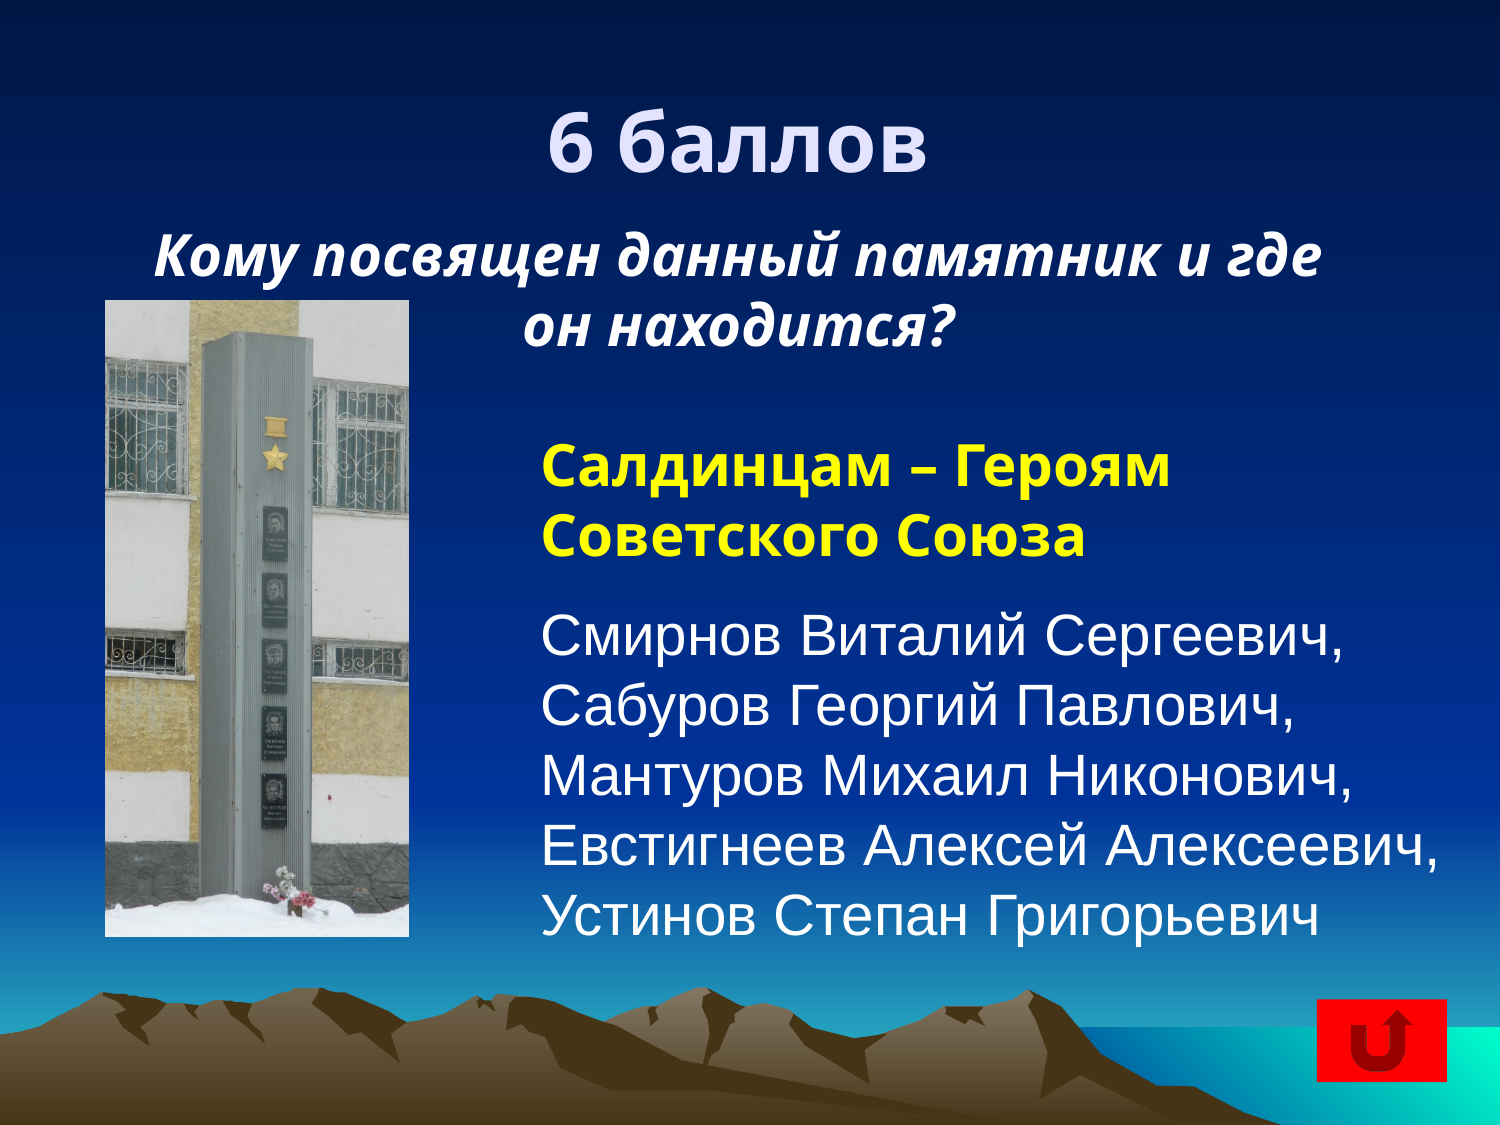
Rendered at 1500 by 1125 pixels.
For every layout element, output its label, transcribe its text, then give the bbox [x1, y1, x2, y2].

text_box 6 баллов Кому посвящен данный памятник и где он находится? [105, 82, 1372, 366]
picture [105, 300, 409, 938]
text_box [1316, 999, 1447, 1083]
text_box Салдинцам – Героям Советского Союза Смирнов Виталий Сергеевич, Сабуров Георгий Павлович, Мантуров Михаил Никонович, Евстигнеев Алексей Алексеевич, Устинов Степан Григорьевич [525, 420, 1460, 955]
